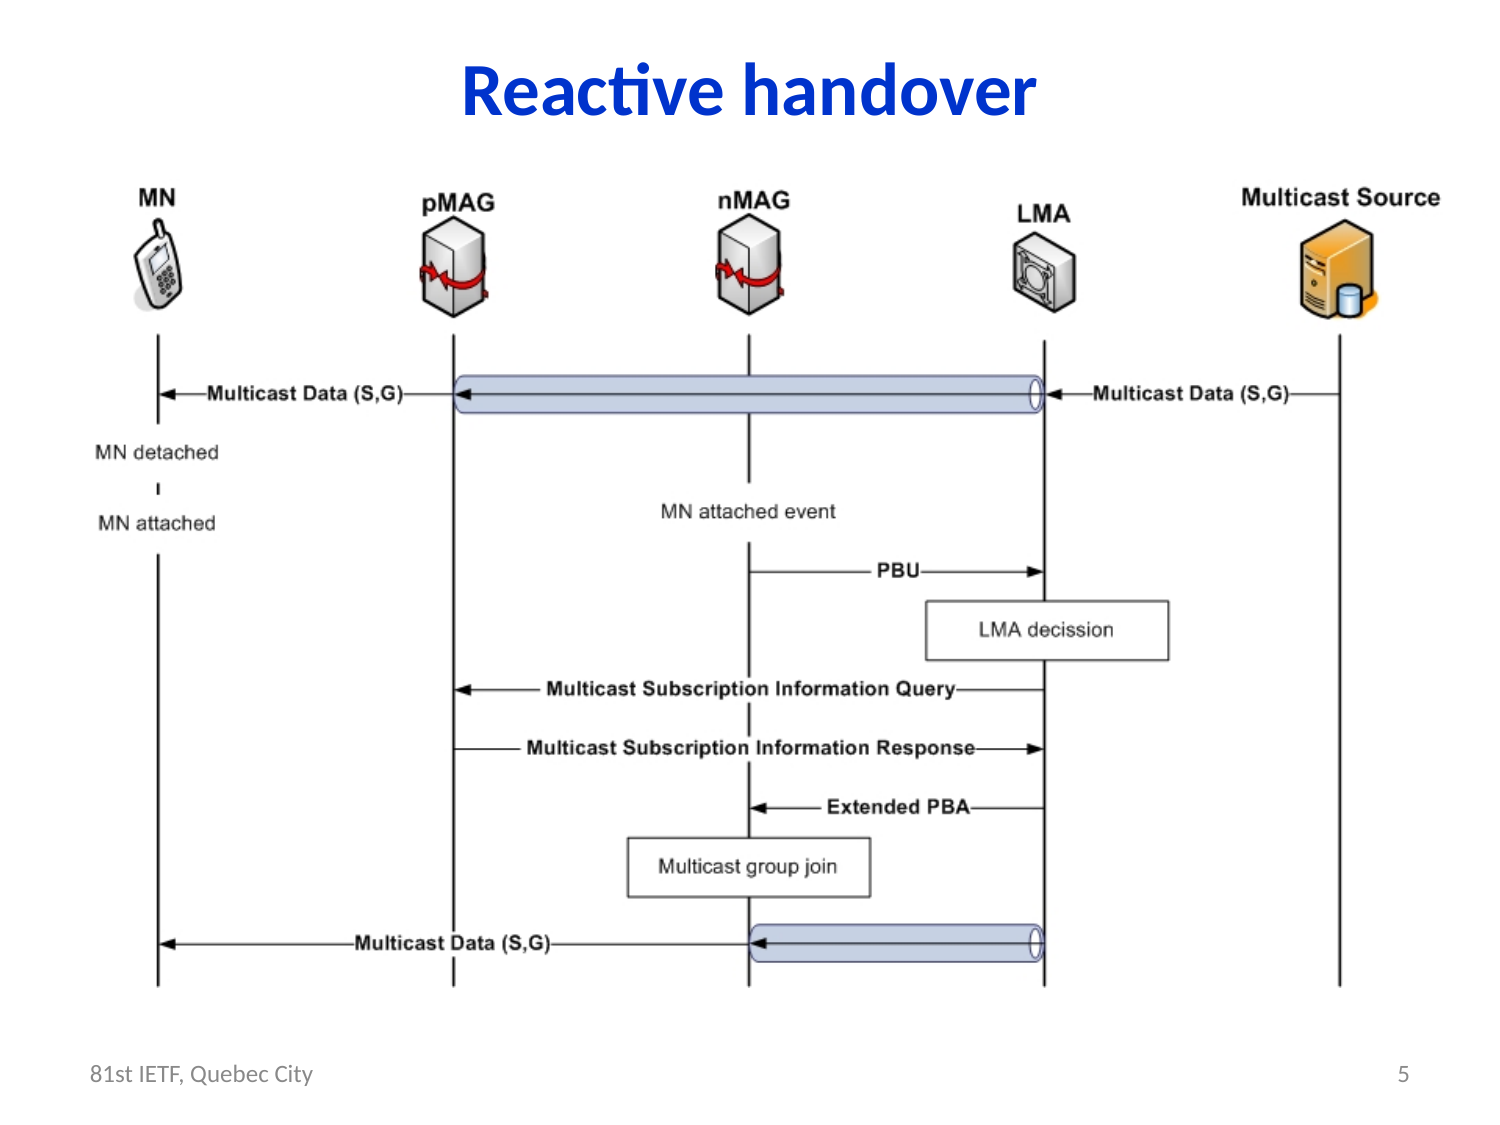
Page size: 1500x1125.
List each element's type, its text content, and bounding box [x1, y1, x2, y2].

text_box 81st IETF, Quebec City [75, 1042, 425, 1103]
picture [57, 179, 1443, 988]
text_box 5 [1074, 1042, 1425, 1103]
text_box Reactive handover [74, 45, 1425, 126]
